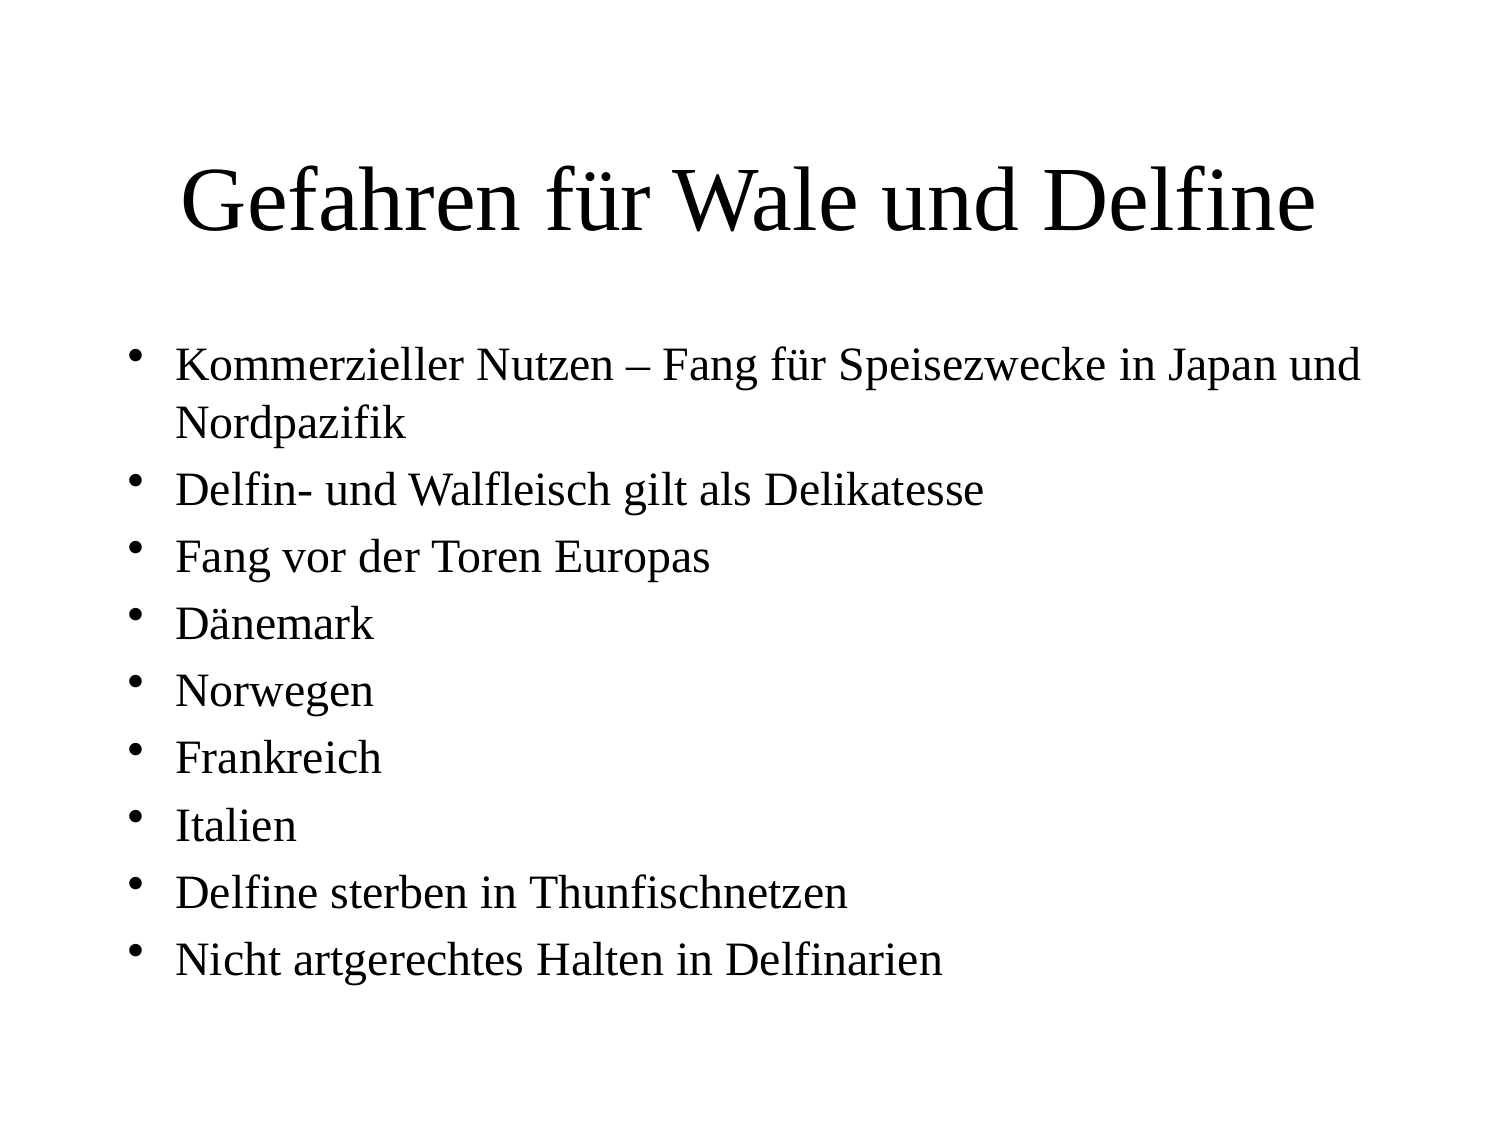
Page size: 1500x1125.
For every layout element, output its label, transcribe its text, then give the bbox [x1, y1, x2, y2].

list Kommerzieller Nutzen – Fang für Speisezwecke in Japan und Nordpazifik Delfin- und Walfleisch gilt als Delikatesse Fang vor der Toren Europas Dänemark Norwegen Frankreich Italien Delfine sterben in Thunfischnetzen Nicht artgerechtes Halten in Delfinarien [112, 324, 1388, 1001]
title Gefahren für Wale und Delfine [112, 99, 1388, 288]
